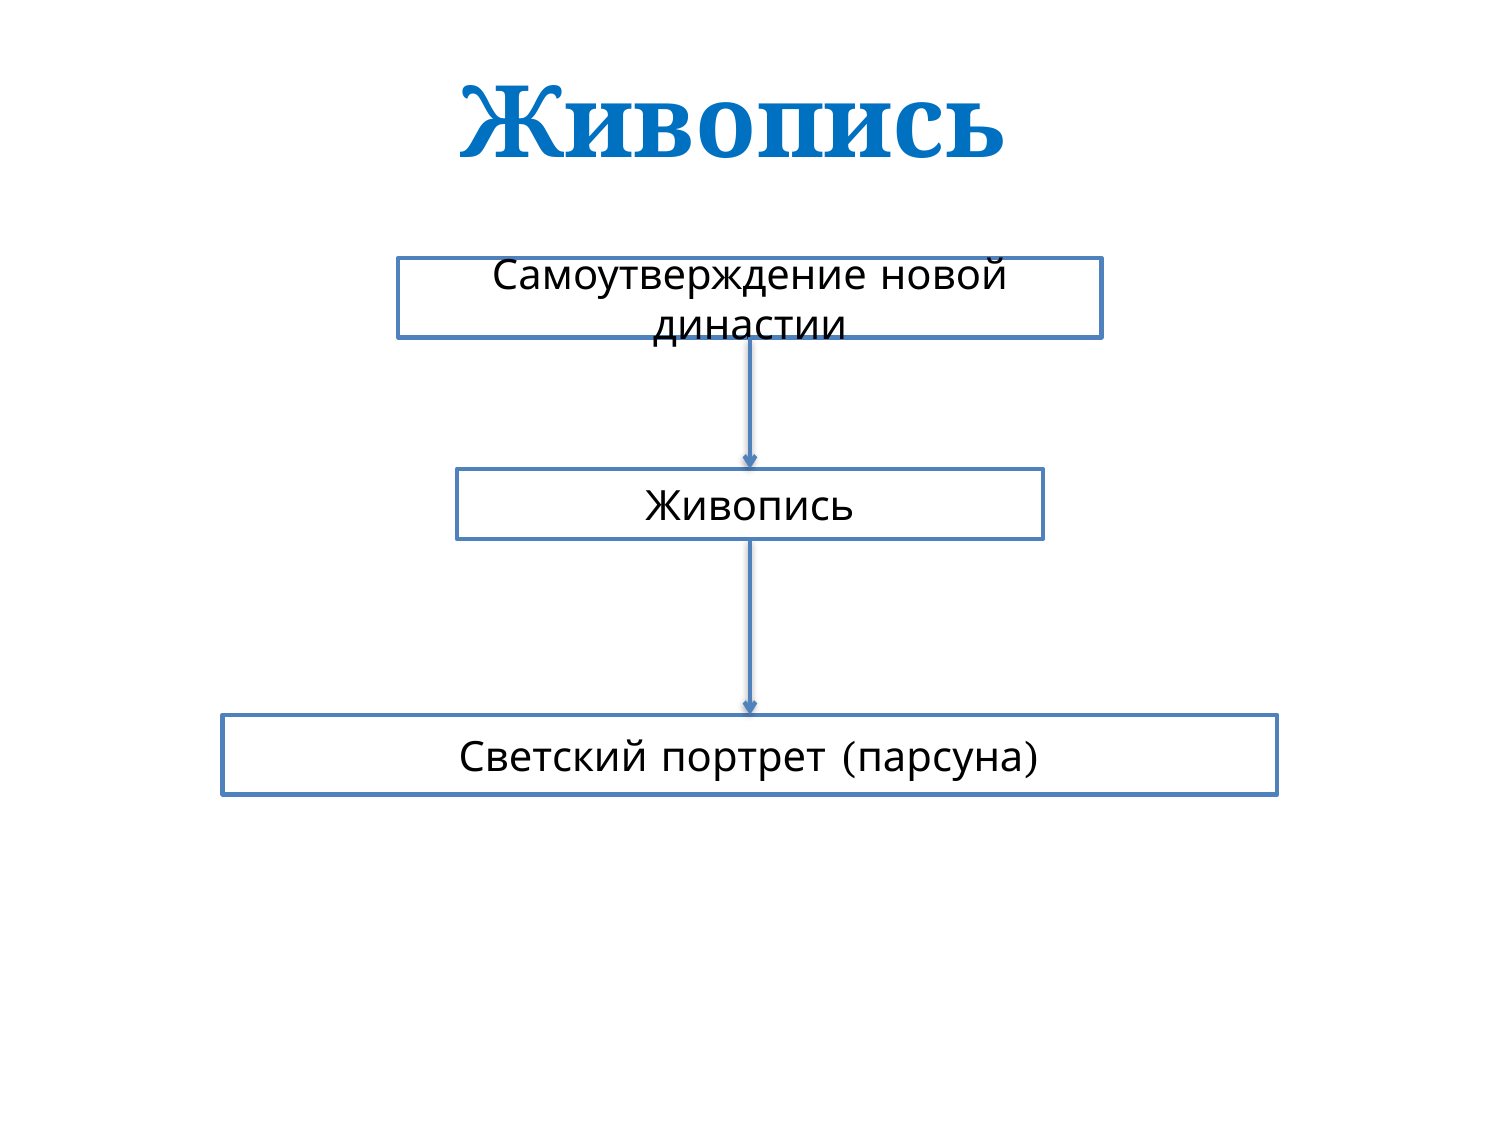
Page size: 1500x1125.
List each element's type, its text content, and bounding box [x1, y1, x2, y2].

text_box Самоутверждение новой династии [396, 256, 1104, 340]
text_box Светский портрет (парсуна) [220, 713, 1279, 797]
text_box Живопись [58, 23, 1409, 211]
text_box Живопись [455, 467, 1045, 541]
